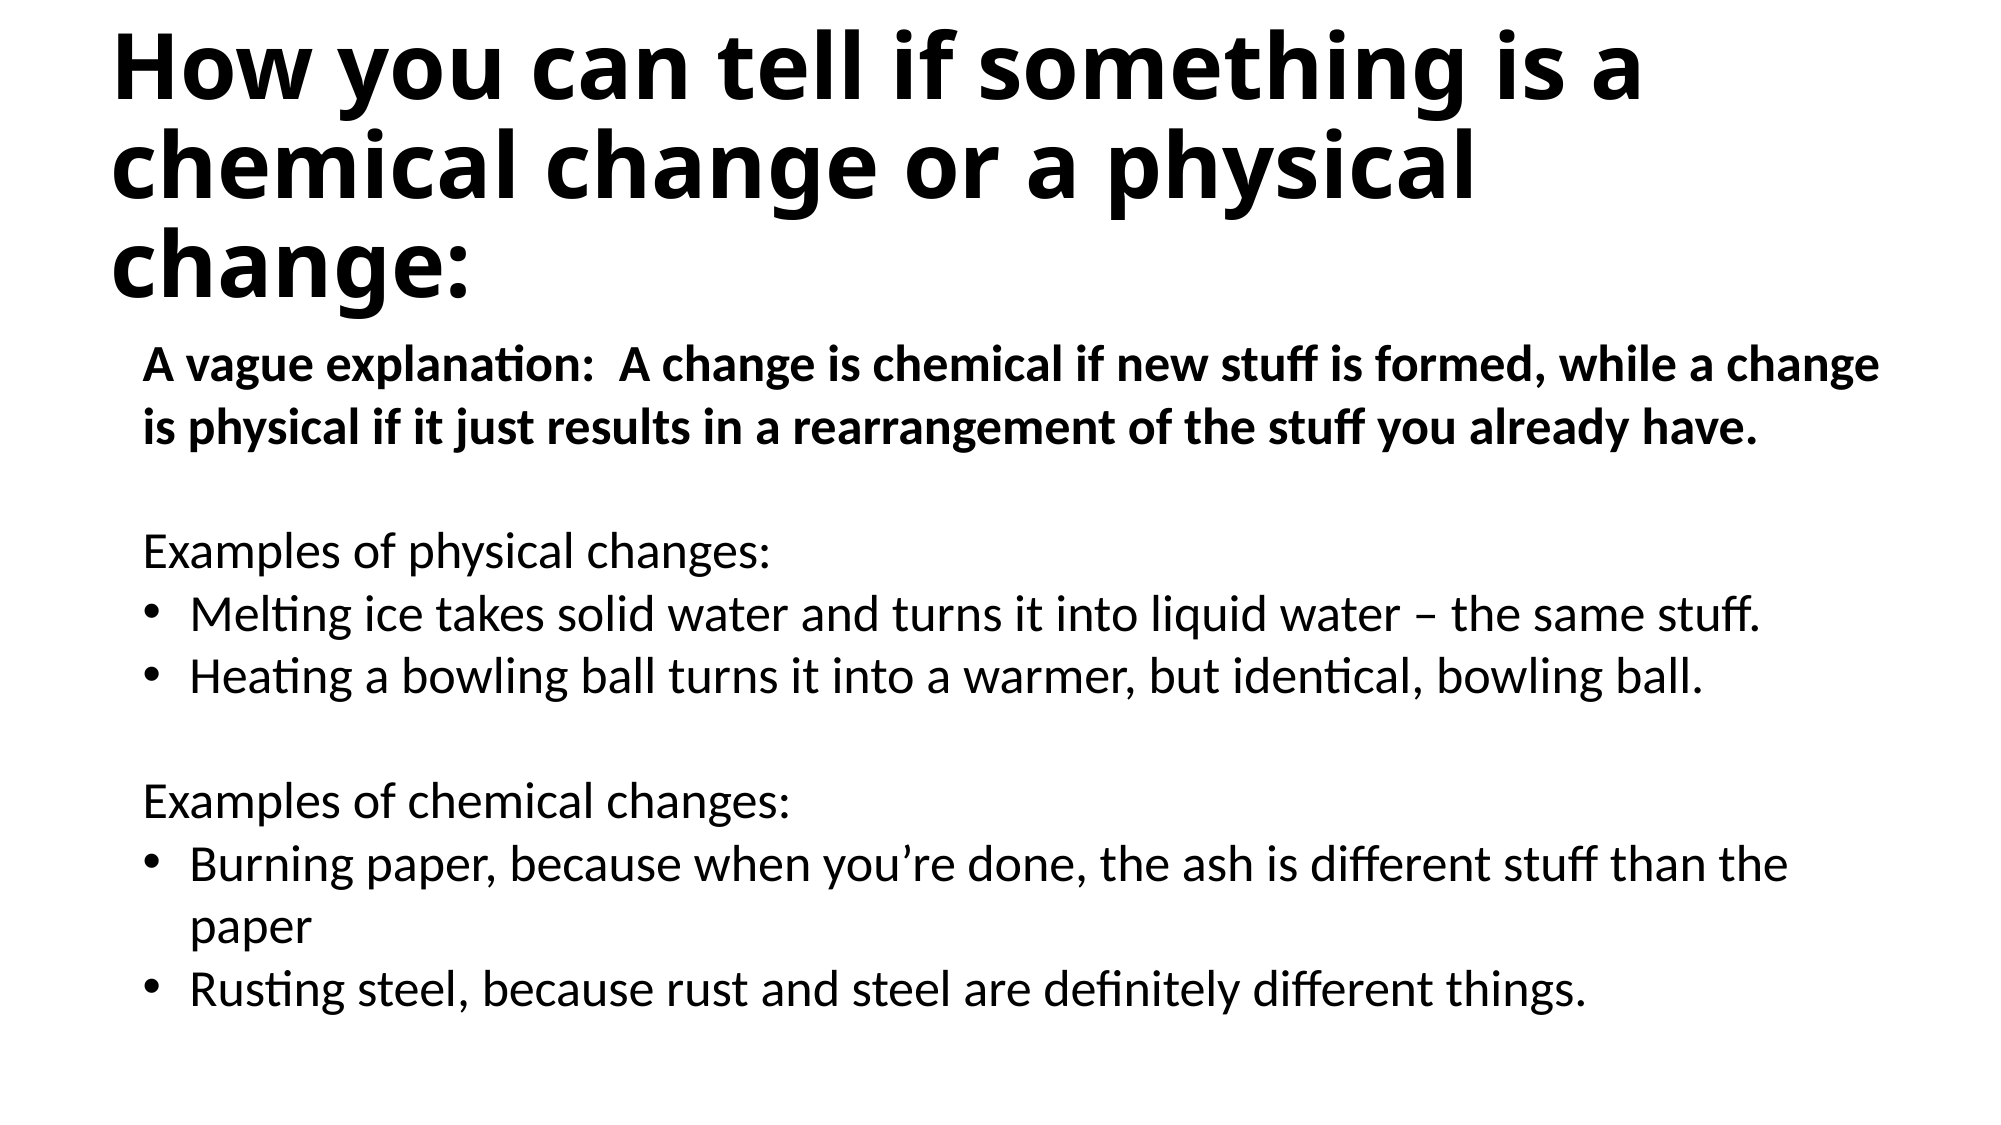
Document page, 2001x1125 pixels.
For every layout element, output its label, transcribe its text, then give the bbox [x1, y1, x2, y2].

title How you can tell if something is a chemical change or a physical change: [94, 59, 1820, 278]
text_box A vague explanation: A change is chemical if new stuff is formed, while a change is physical if it just results in a rearrangement of the stuff you already have. Examples of physical changes: Melting ice takes solid water and turns it into liquid water – the same stuff. Heating a bowling ball turns it into a warmer, but identical, bowling ball. Examples of chemical changes: Burning paper, because when you’re done, the ash is different stuff than the paper Rusting steel, because rust and steel are definitely different things. [127, 322, 1938, 1070]
